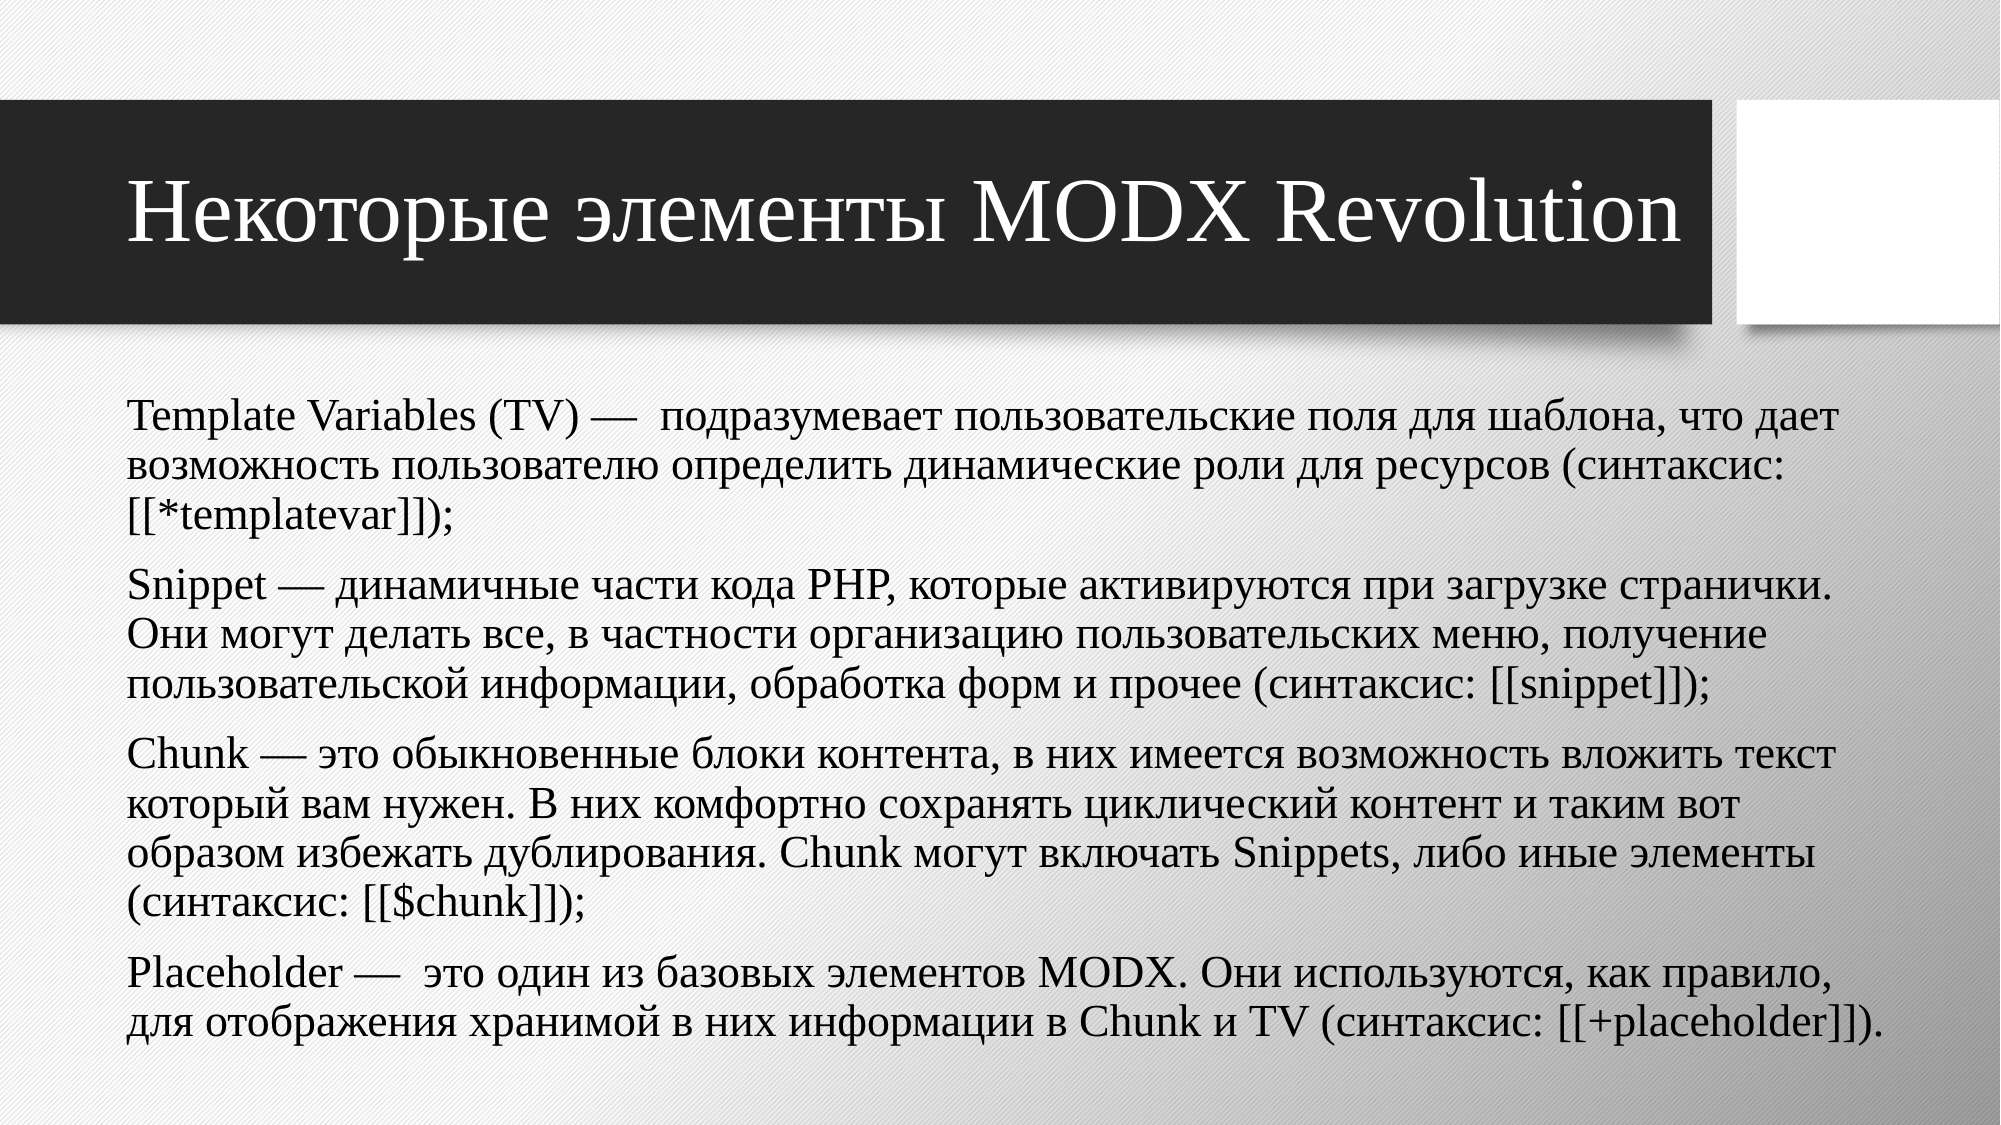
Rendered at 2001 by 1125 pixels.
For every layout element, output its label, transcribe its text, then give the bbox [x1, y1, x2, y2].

title Некоторые элементы MODX Revolution [111, 123, 1710, 301]
picture [0, 325, 1713, 376]
picture [1736, 325, 2000, 347]
list Template Variables (TV) — подразумевает пользовательские поля для шаблона, что дает возможность пользователю определить динамические роли для ресурсов (синтаксис: [[*templatevar]]); Snippet — динамичные части кода PHP, которые активируются при загрузке странички. Они могут делать все, в частности организацию пользовательских меню, получение пользовательской информации, обработка форм и прочее (синтаксис: [[snippet]]); Chunk — это обыкновенные блоки контента, в них имеется возможность вложить текст который вам нужен. В них комфортно сохранять циклический контент и таким вот образом избежать дублирования. Chunk могут включать Snippets, либо иные элементы (синтаксис: [[$chunk]]); Placeholder — это один из базовых элементов MODX. Они используются, как правило, для отображения хранимой в них информации в Chunk и TV (синтаксис: [[+placeholder]]). [111, 383, 1911, 1044]
